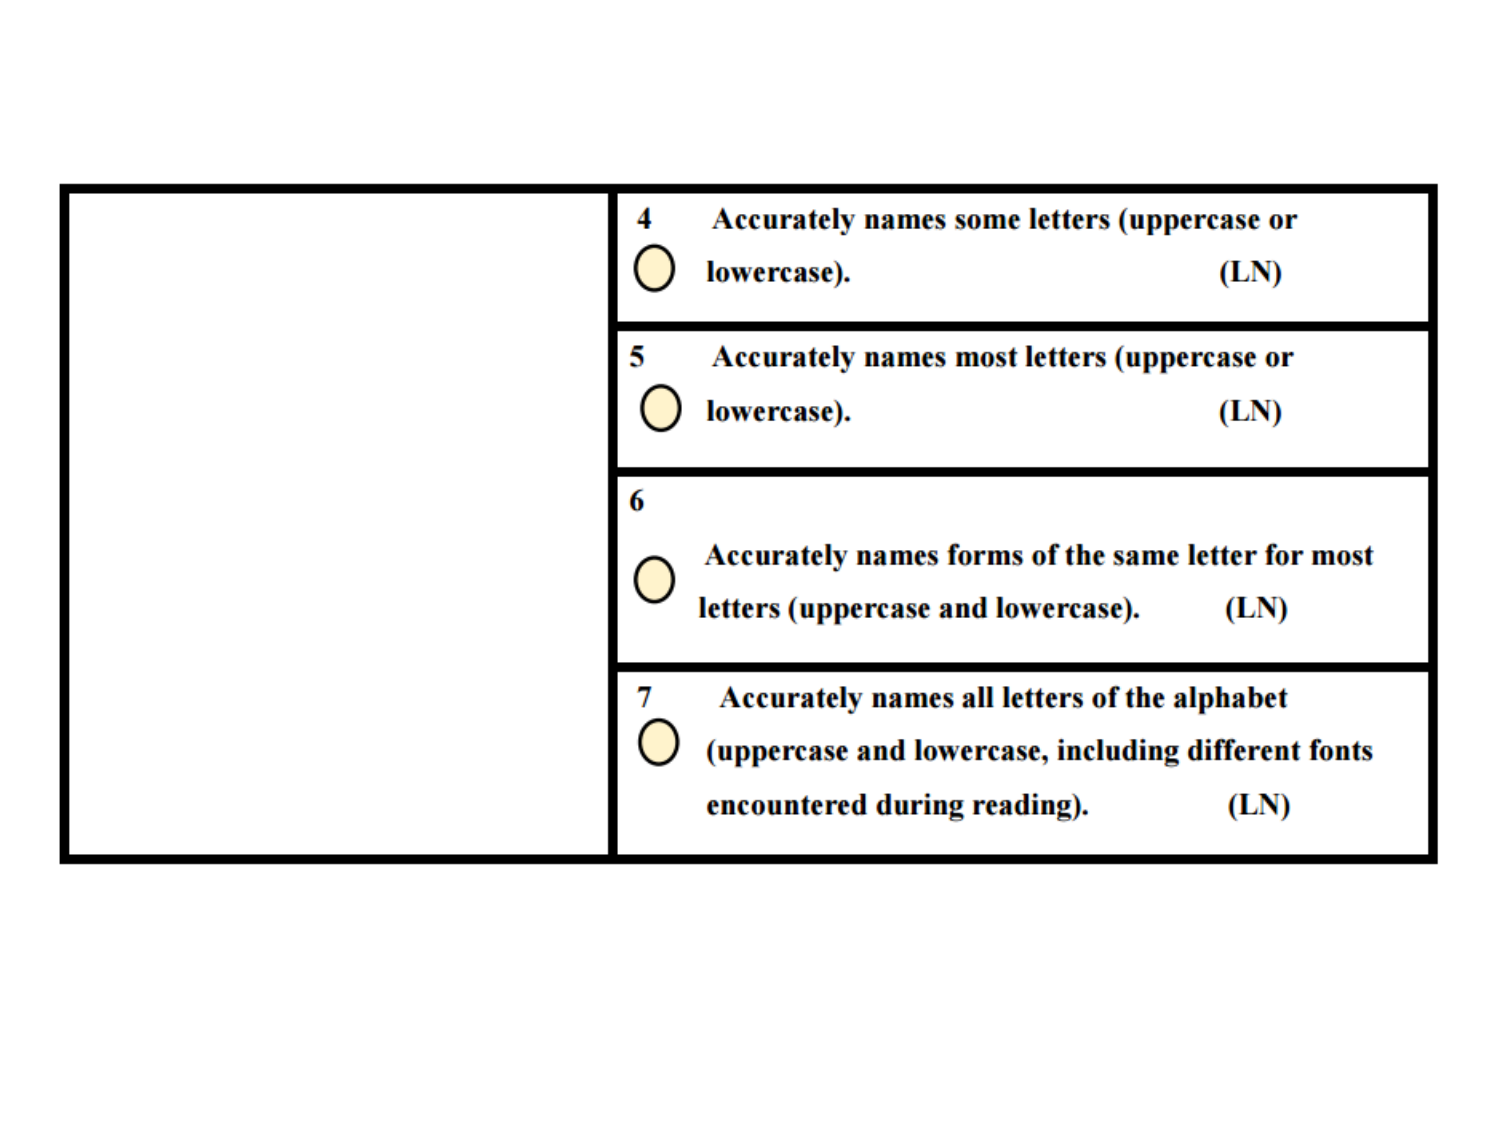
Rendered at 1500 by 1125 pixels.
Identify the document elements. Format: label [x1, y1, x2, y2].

picture [12, 149, 1500, 986]
